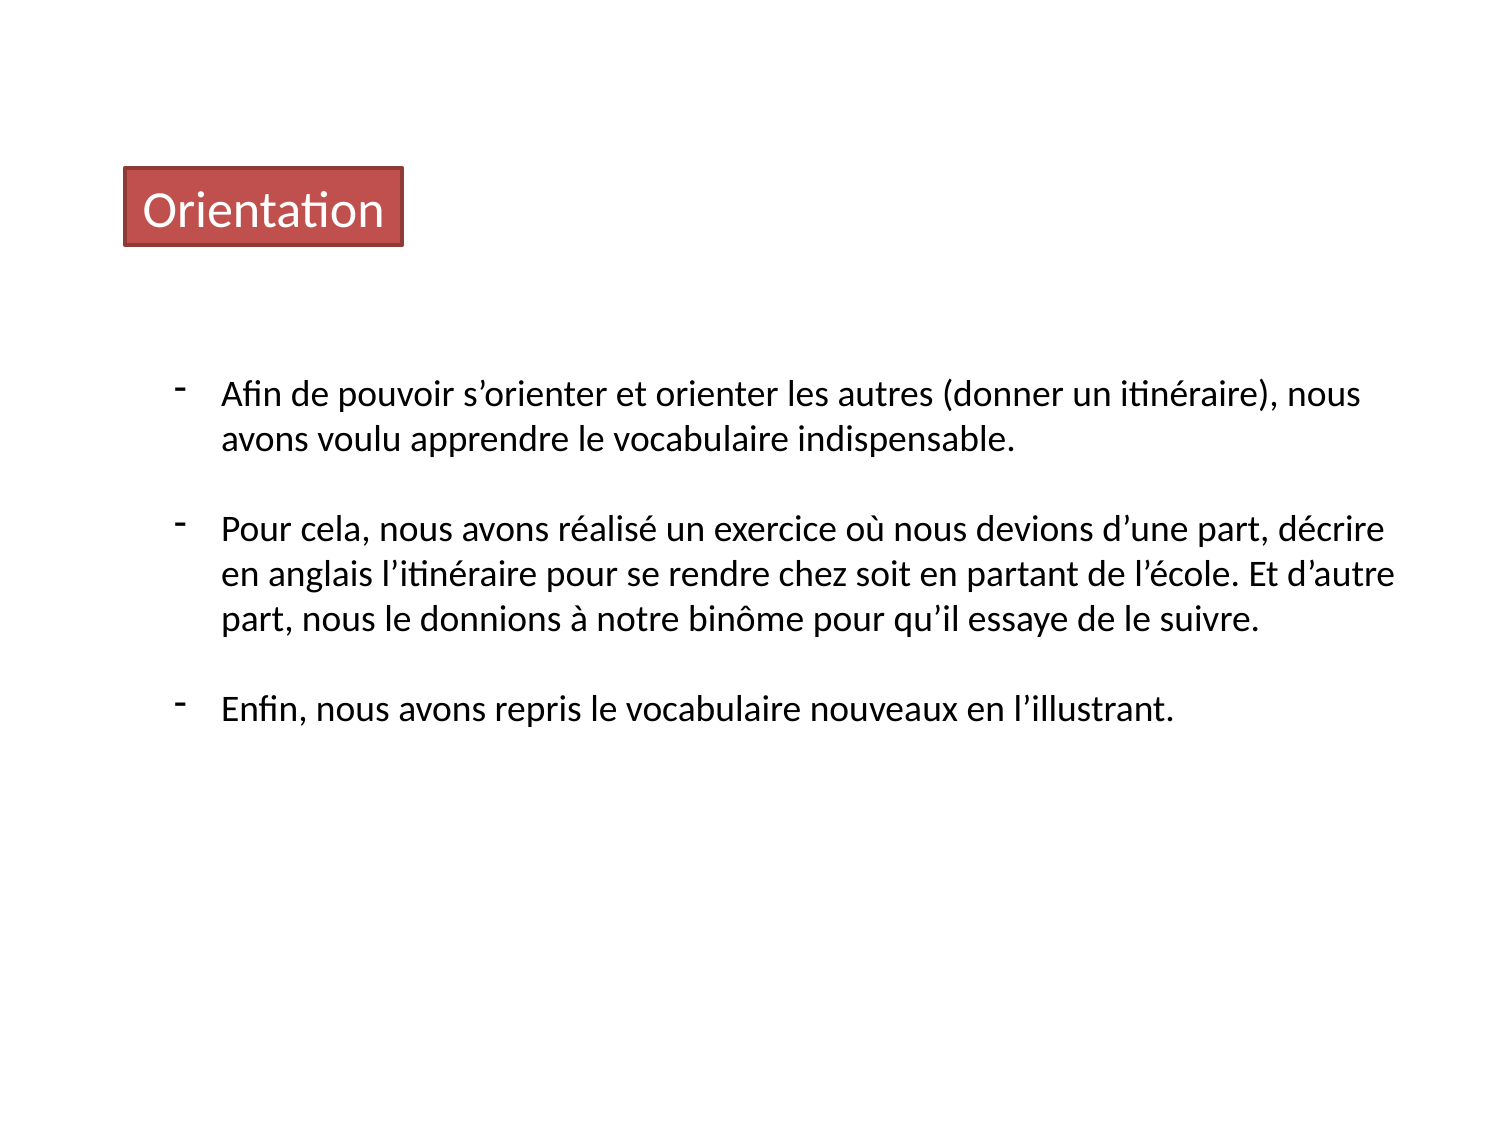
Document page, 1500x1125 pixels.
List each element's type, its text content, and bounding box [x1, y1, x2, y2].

text_box Afin de pouvoir s’orienter et orienter les autres (donner un itinéraire), nous avons voulu apprendre le vocabulaire indispensable. Pour cela, nous avons réalisé un exercice où nous devions d’une part, décrire en anglais l’itinéraire pour se rendre chez soit en partant de l’école. Et d’autre part, nous le donnions à notre binôme pour qu’il essaye de le suivre. Enfin, nous avons repris le vocabulaire nouveaux en l’illustrant. [159, 361, 1435, 737]
text_box Orientation [123, 166, 404, 247]
